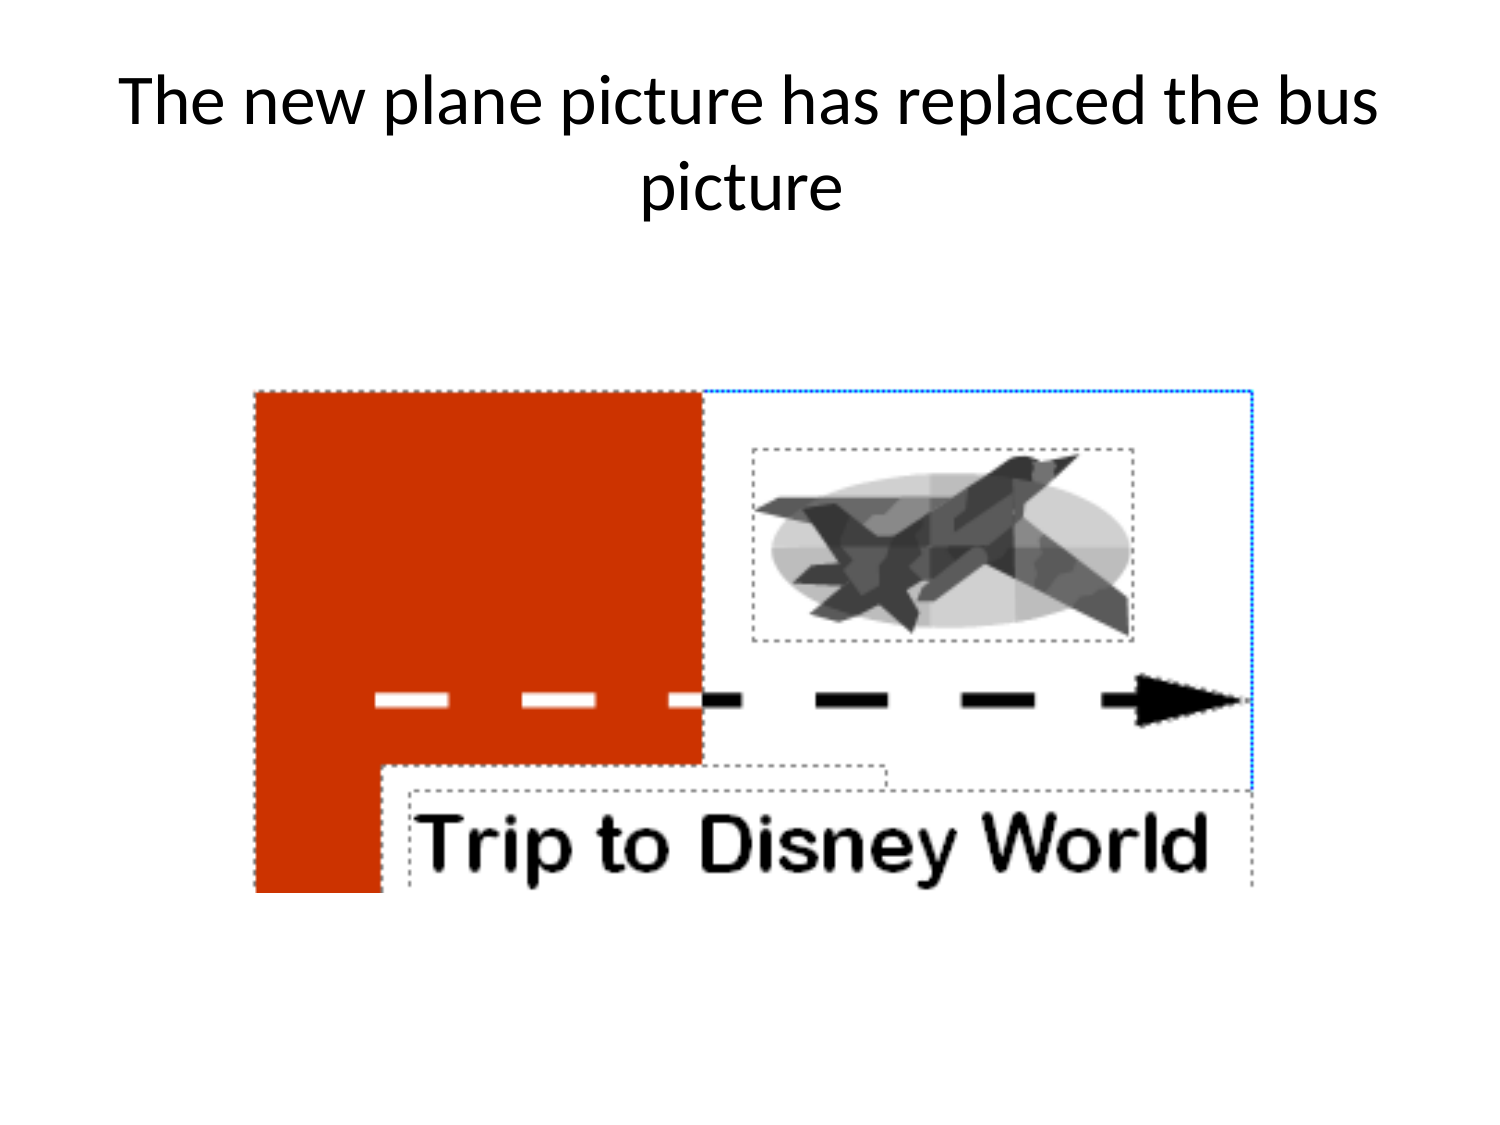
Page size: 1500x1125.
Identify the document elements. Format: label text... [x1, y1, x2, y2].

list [218, 374, 1282, 893]
title The new plane picture has replaced the bus picture [75, 45, 1425, 233]
